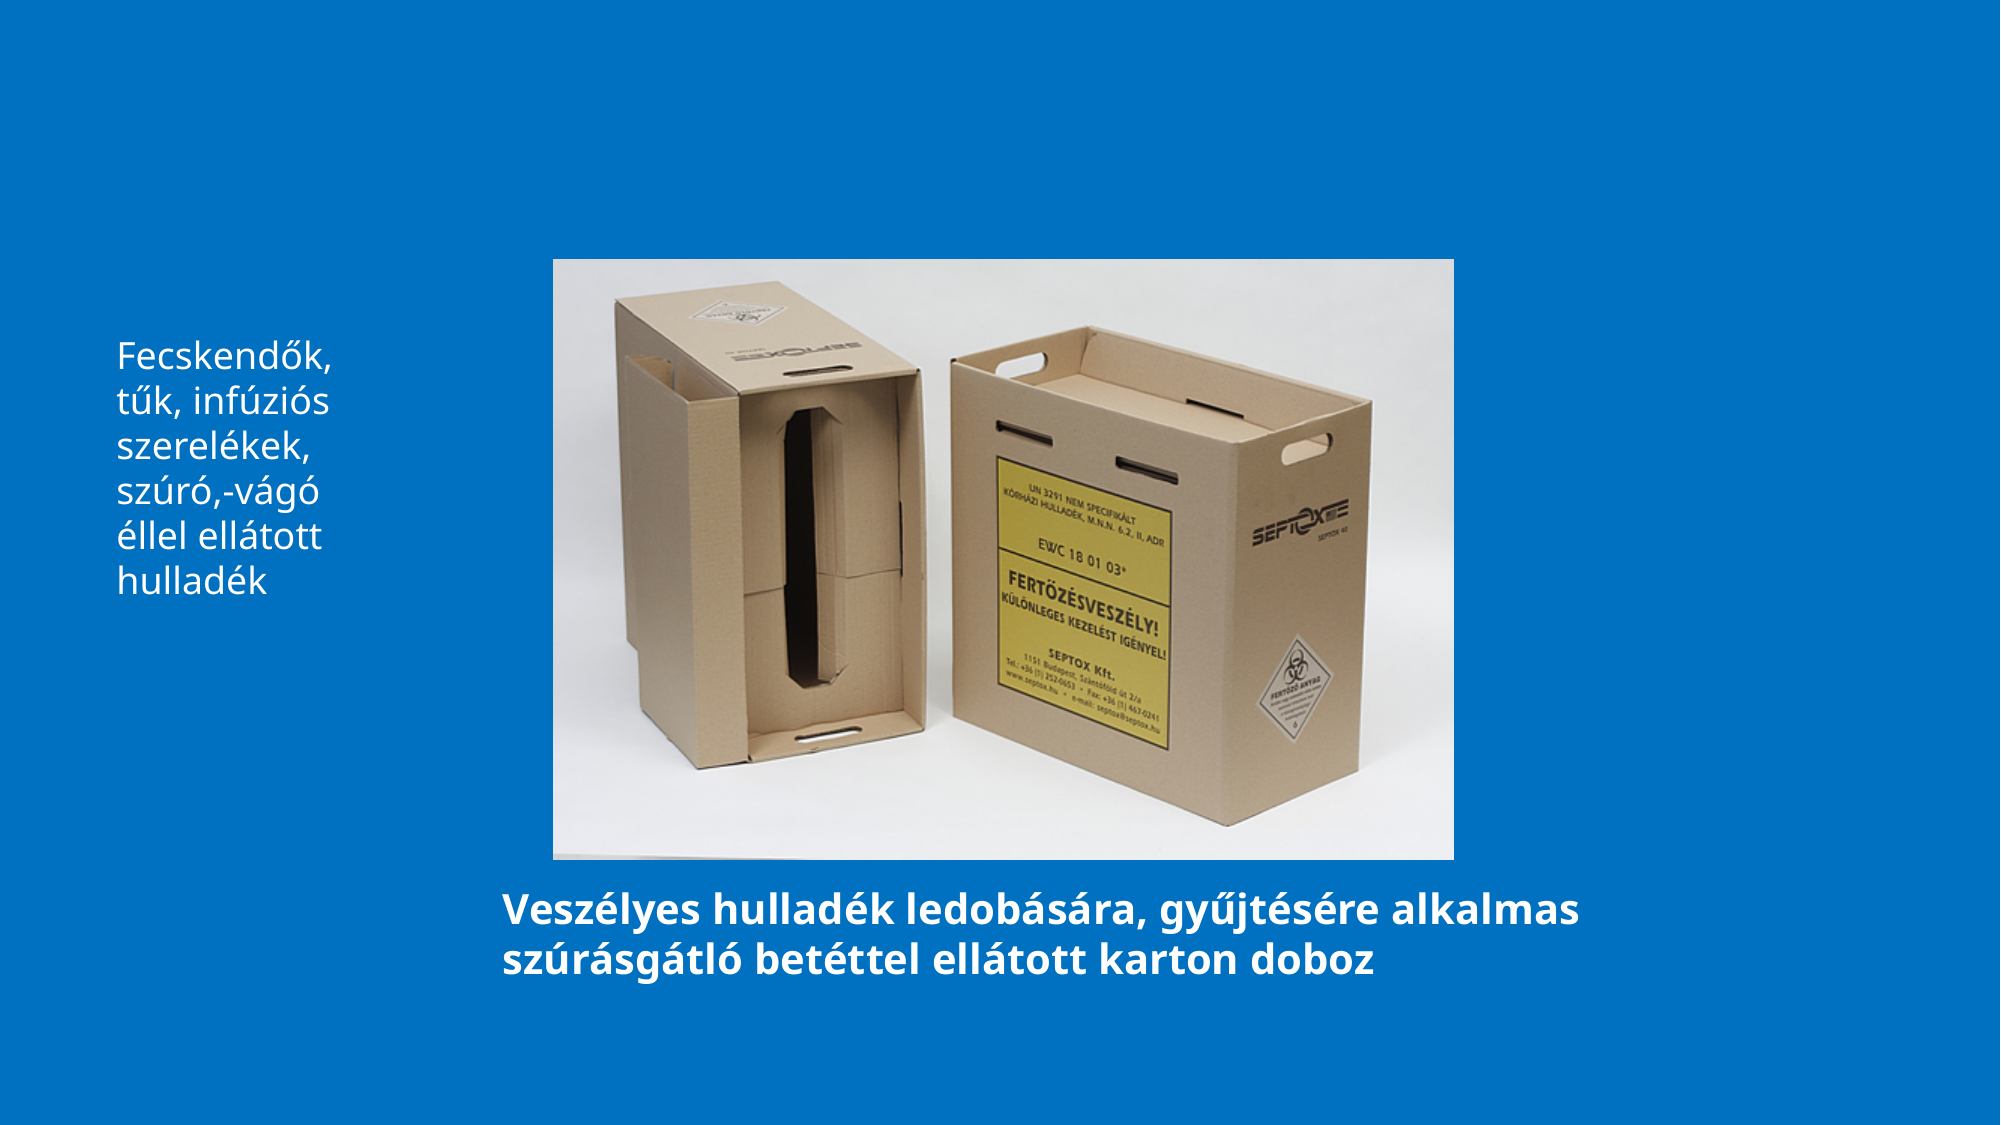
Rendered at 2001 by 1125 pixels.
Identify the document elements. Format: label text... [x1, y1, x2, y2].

text_box Veszélyes hulladék ledobására, gyűjtésére alkalmas szúrásgátló betéttel ellátott karton doboz [487, 875, 1781, 991]
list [553, 258, 1455, 860]
text_box Fecskendők, tűk, infúziós szerelékek, szúró,-vágó éllel ellátott hulladék [101, 324, 389, 609]
